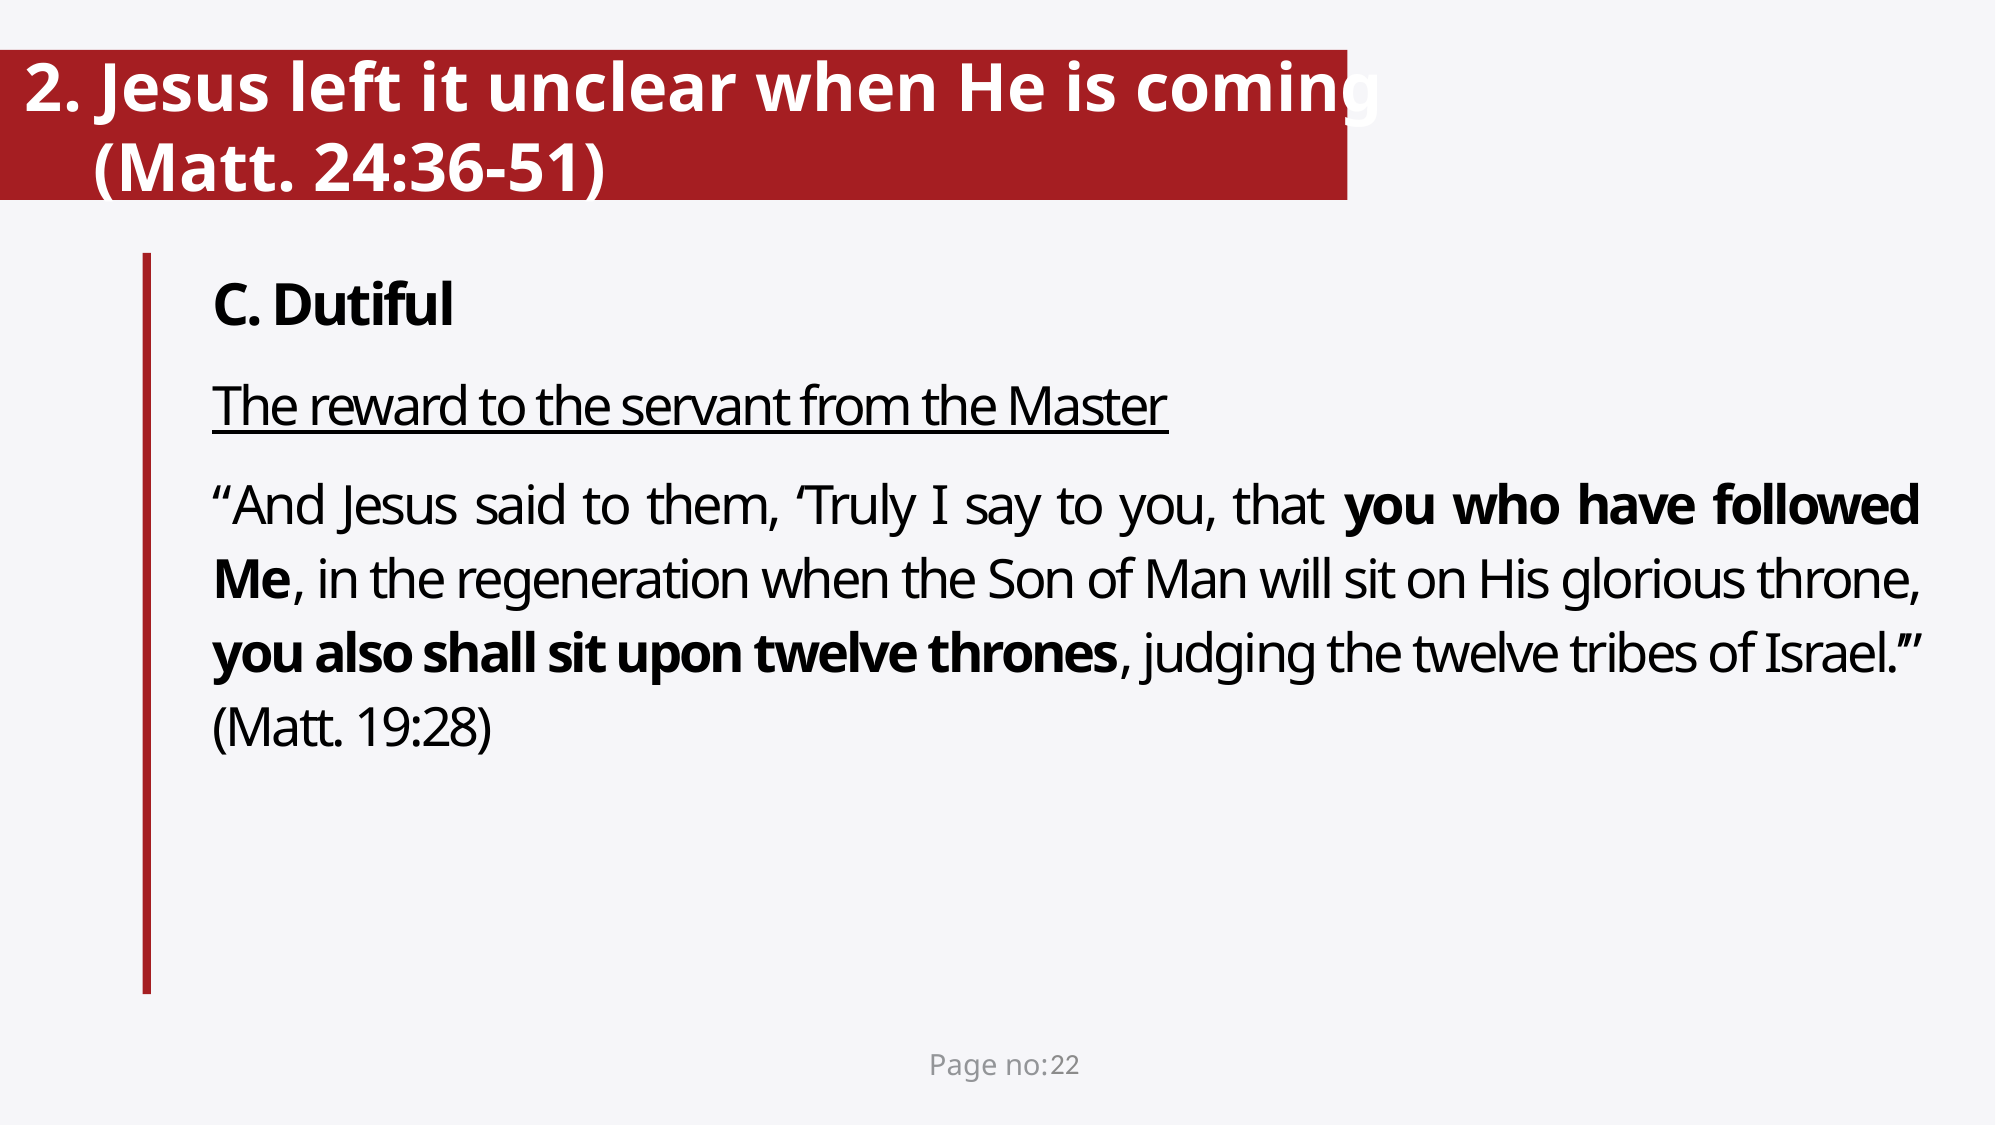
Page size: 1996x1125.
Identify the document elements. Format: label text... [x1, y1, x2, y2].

subtitle C. Dutiful The reward to the servant from the Master “And Jesus said to them, ‘Truly I say to you, that you who have followed Me, in the regeneration when the Son of Man will sit on His glorious throne, you also shall sit upon twelve thrones, judging the twelve tribes of Israel.’” (Matt. 19:28) [197, 249, 1936, 1000]
title 2. Jesus left it unclear when He is coming (Matt. 24:36-51) [10, 62, 1806, 188]
